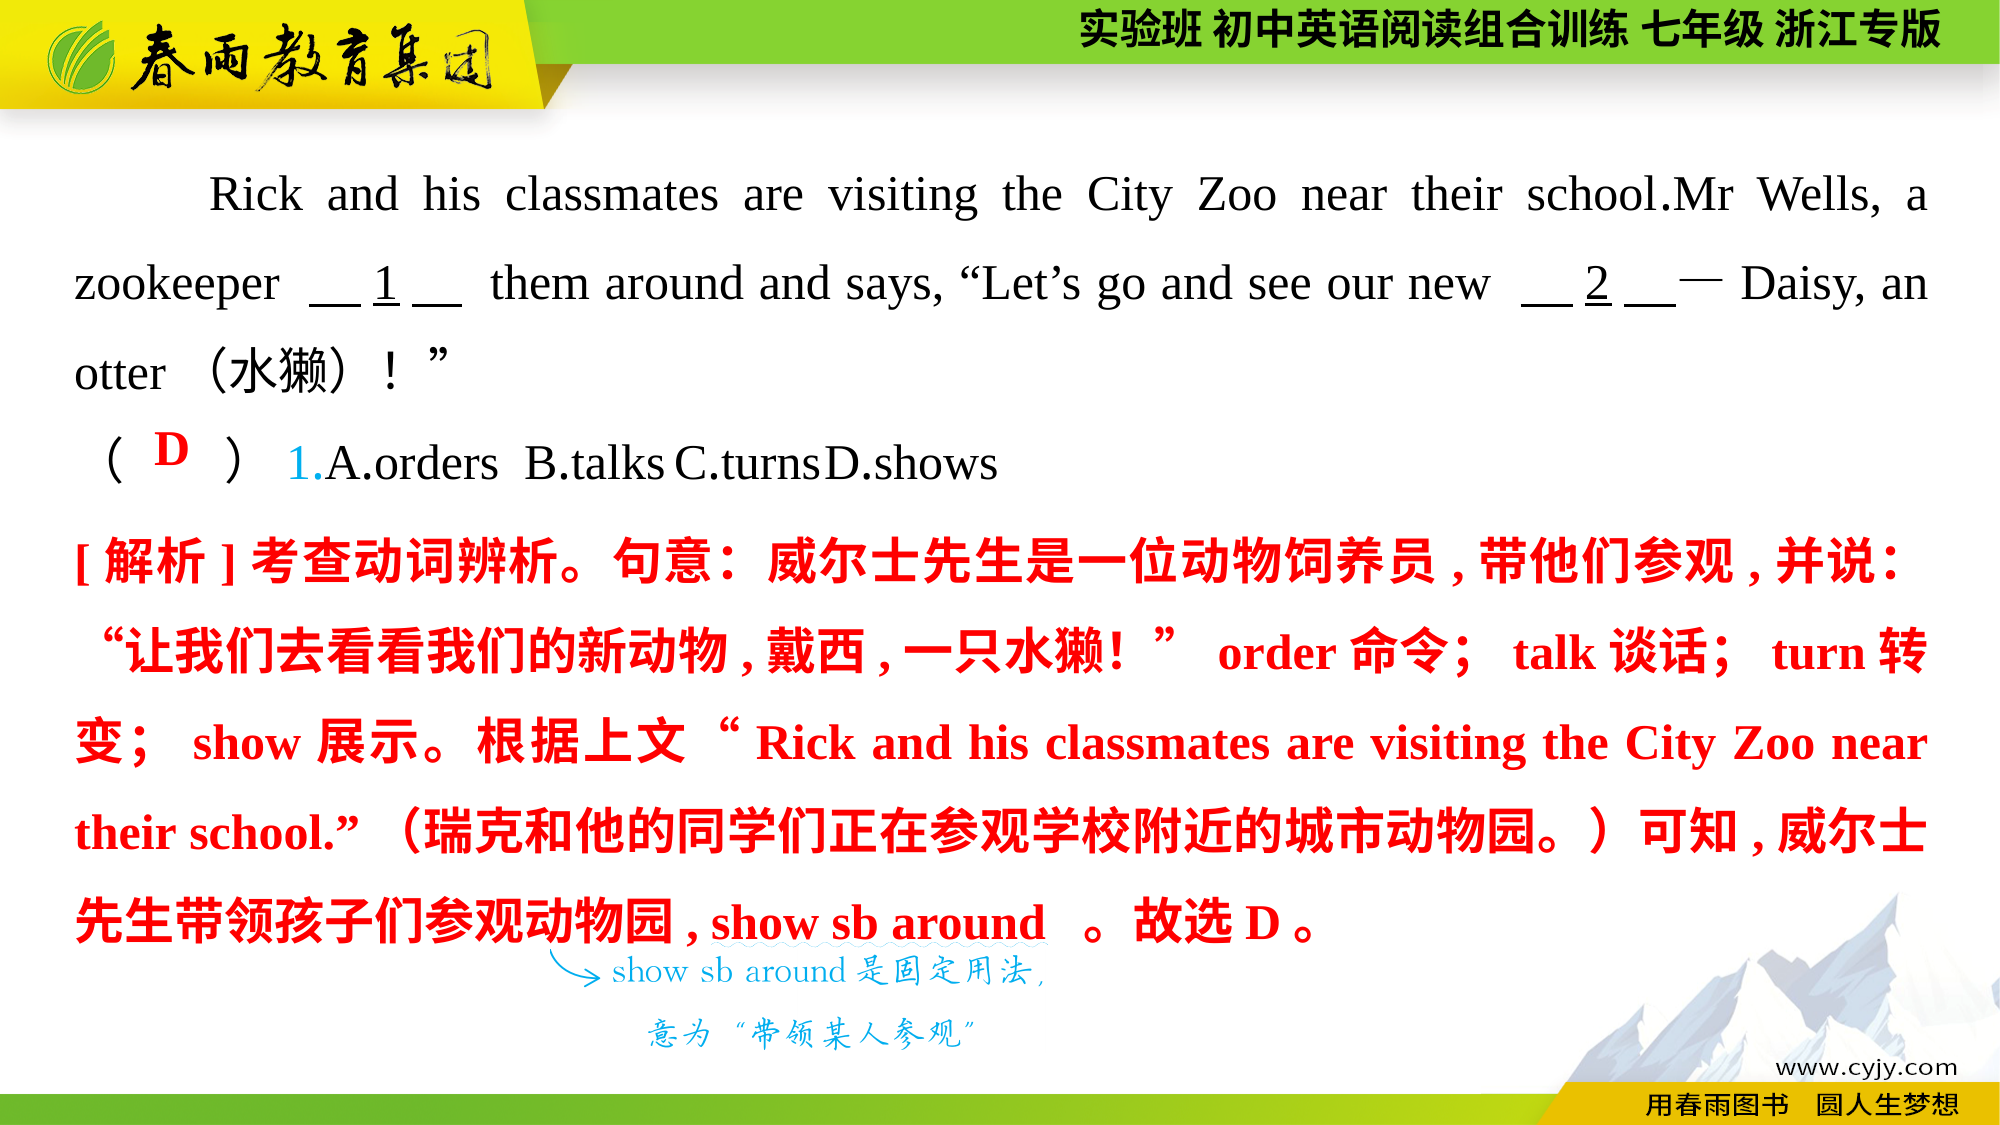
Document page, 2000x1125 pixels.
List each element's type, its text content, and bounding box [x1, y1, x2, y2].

picture [0, 0, 2000, 1125]
text_box D [139, 408, 206, 483]
list Rick and his classmates are visiting the City Zoo near their school.Mr Wells, a zookeeper 1 them around and says, “Let’s go and see our new 2 —Daisy, an otter（水獭）！” （ ）1.A.orders B.talks C.turns D.shows [59, 122, 1944, 490]
text_box [解析]考查动词辨析。句意：威尔士先生是一位动物饲养员,带他们参观,并说： “让我们去看看我们的新动物,戴西,一只水獭！”order命令；talk谈话；turn转变；show展示。根据上文“Rick and his classmates are visiting the City Zoo near their school.”（瑞克和他的同学们正在参观学校附近的城市动物园。）可知,威尔士先生带领孩子们参观动物园, show sb around 。故选D。 [59, 491, 1944, 957]
